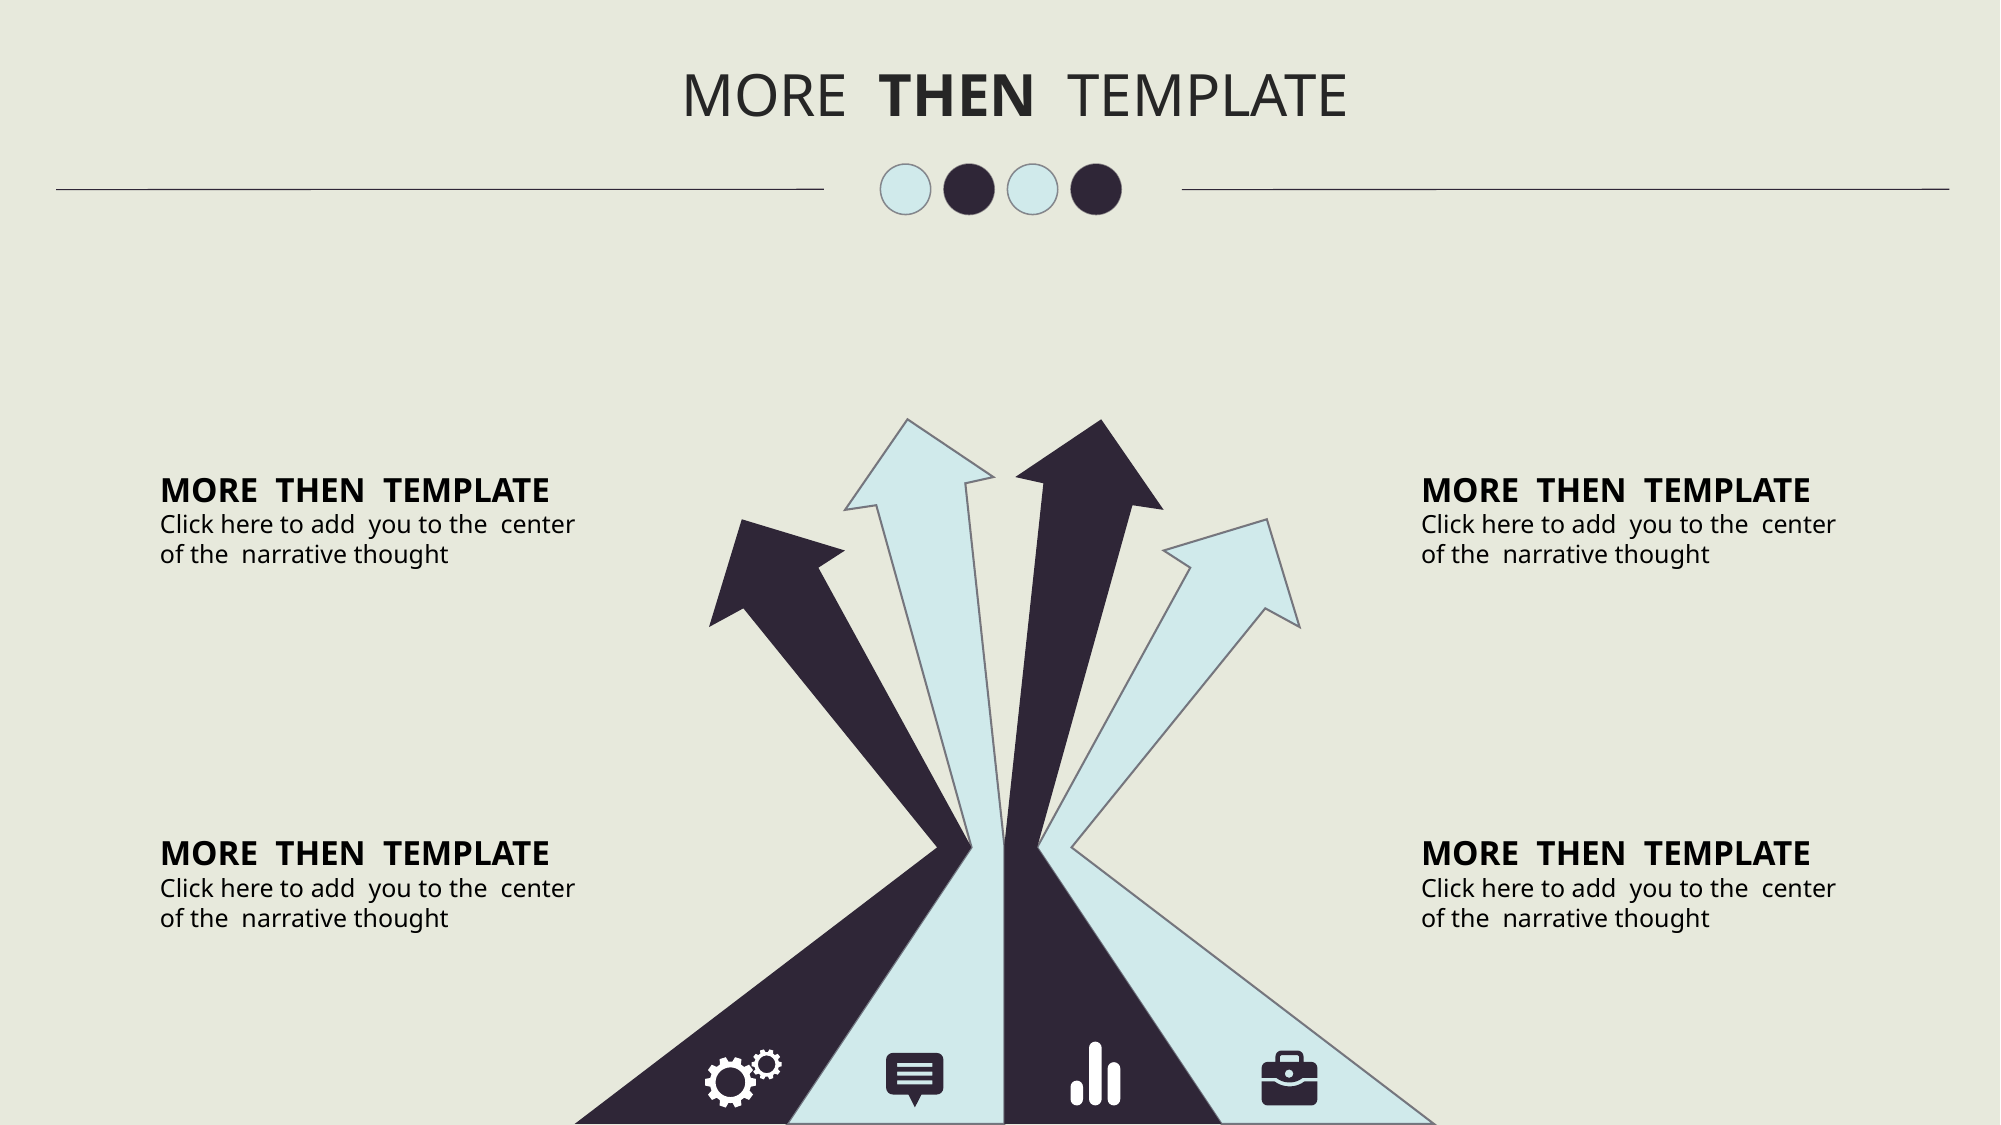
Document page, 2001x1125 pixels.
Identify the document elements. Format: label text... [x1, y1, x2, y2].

text_box [1004, 419, 1222, 1124]
text_box [574, 519, 971, 1124]
text_box [787, 419, 1004, 1124]
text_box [1070, 1041, 1121, 1106]
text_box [1261, 1050, 1318, 1106]
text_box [704, 1049, 782, 1108]
text_box MORE THEN TEMPLATE Click here to add you to the center of the narrative thought [145, 825, 591, 940]
text_box MORE THEN TEMPLATE Click here to add you to the center of the narrative thought [1406, 461, 1852, 576]
text_box MORE THEN TEMPLATE Click here to add you to the center of the narrative thought [145, 461, 591, 576]
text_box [885, 1052, 944, 1108]
text_box MORE THEN TEMPLATE Click here to add you to the center of the narrative thought [1406, 825, 1852, 940]
text_box MORE THEN TEMPLATE [636, 42, 1365, 138]
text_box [880, 163, 1122, 215]
text_box [1038, 519, 1434, 1124]
